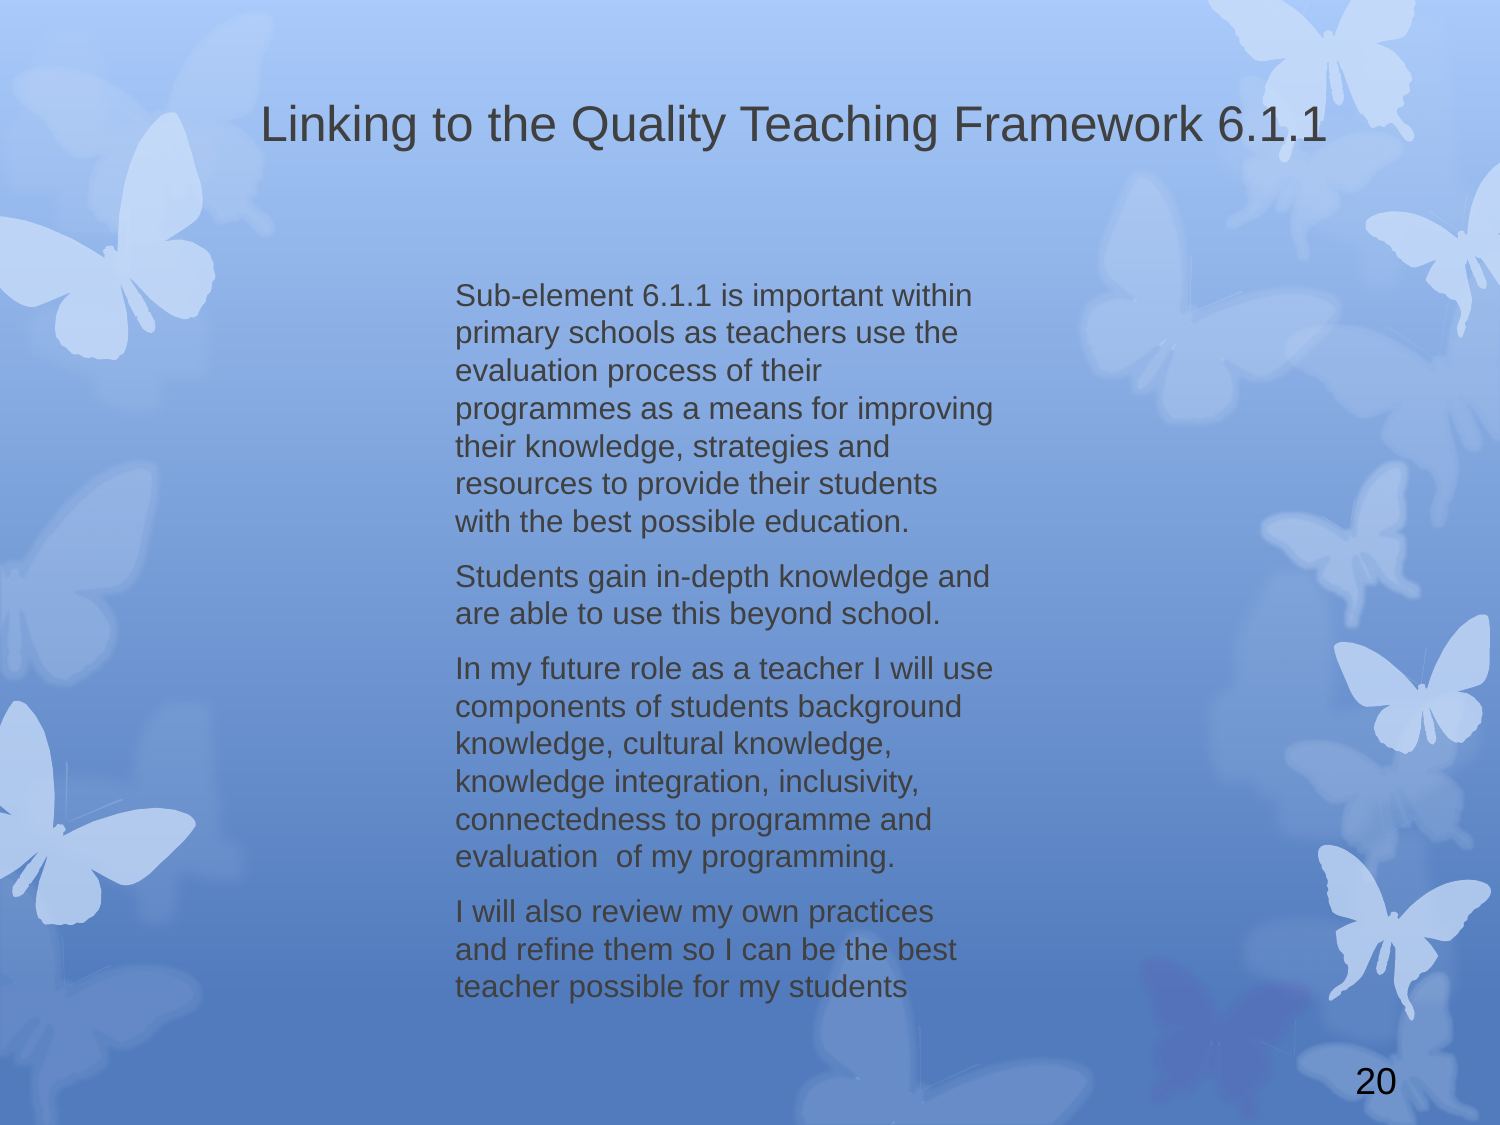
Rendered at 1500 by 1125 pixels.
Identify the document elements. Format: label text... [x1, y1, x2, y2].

title Linking to the Quality Teaching Framework 6.1.1 [144, 45, 1444, 198]
list Sub-element 6.1.1 is important within primary schools as teachers use the evaluation process of their programmes as a means for improving their knowledge, strategies and resources to provide their students with the best possible education. Students gain in-depth knowledge and are able to use this beyond school. In my future role as a teacher I will use components of students background knowledge, cultural knowledge, knowledge integration, inclusivity, connectedness to programme and evaluation of my programming. I will also review my own practices and refine them so I can be the best teacher possible for my students [439, 267, 1010, 1050]
text_box 20 [1340, 1049, 1430, 1110]
